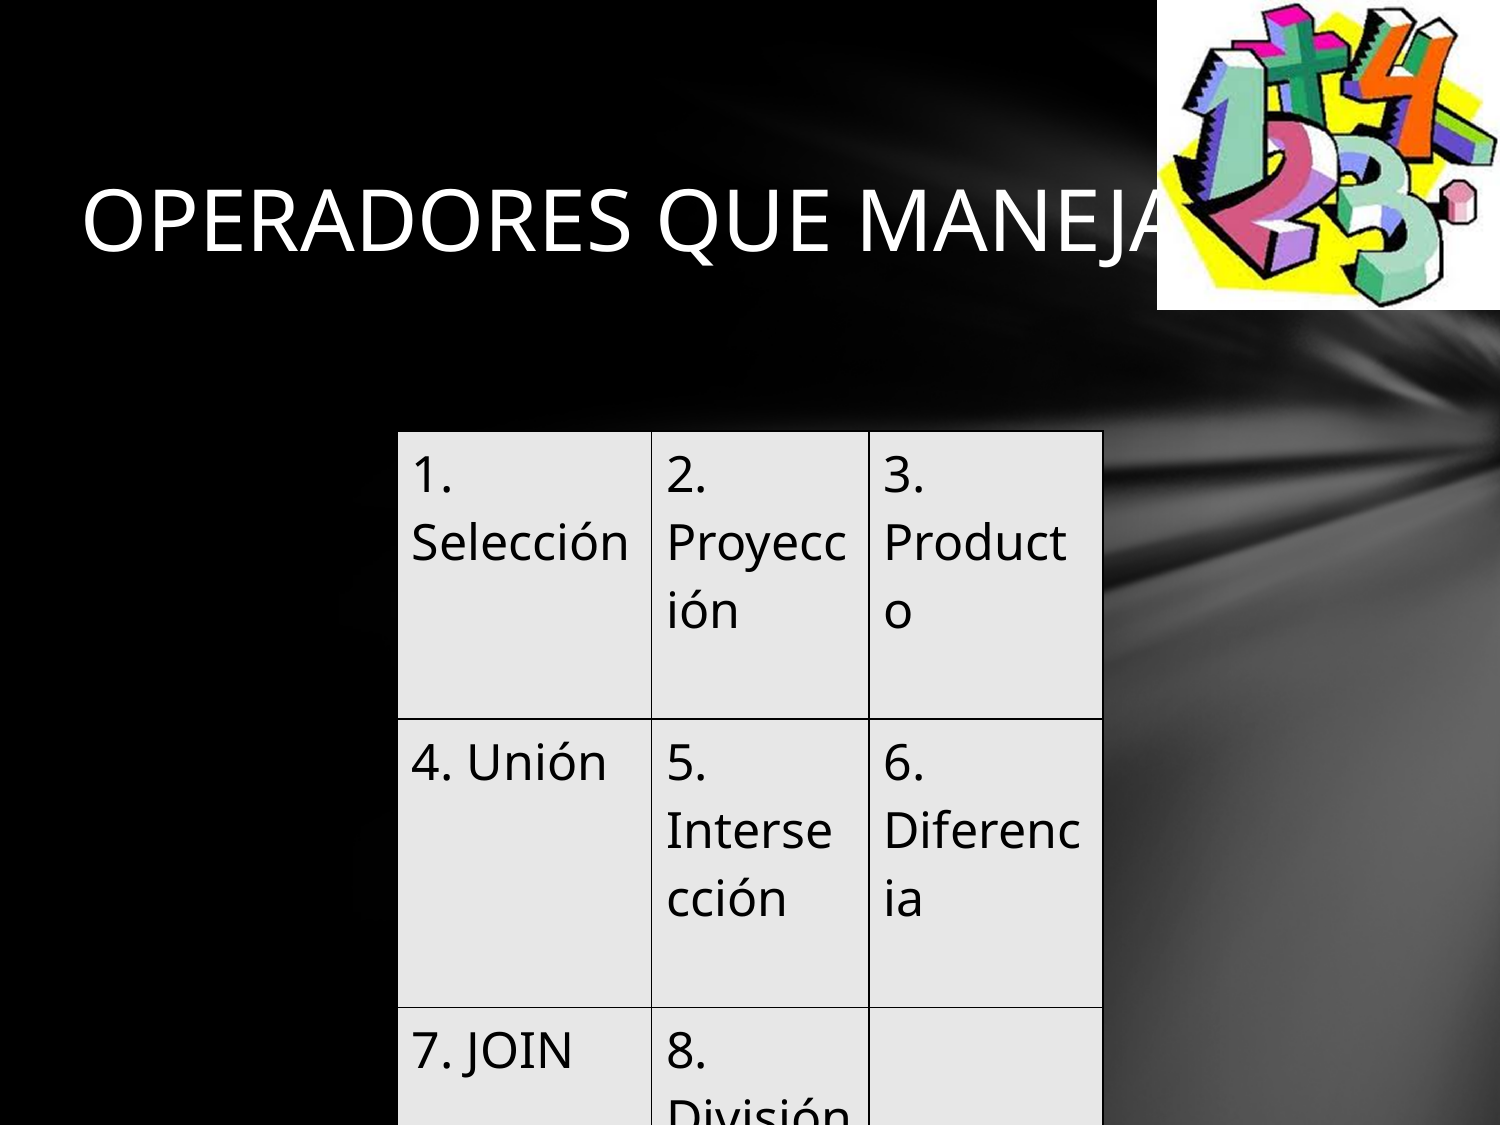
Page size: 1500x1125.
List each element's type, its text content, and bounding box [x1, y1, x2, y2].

table_cell 8. División [652, 1008, 868, 1125]
table_header 1. Selección [398, 432, 651, 718]
table_cell 5. Intersección [652, 720, 868, 1007]
table_cell 7. JOIN [398, 1008, 651, 1125]
picture [1156, 0, 1500, 311]
table_header 3. Producto [870, 432, 1102, 718]
table_cell [870, 1008, 1102, 1125]
table_cell 4. Unión [398, 720, 651, 1007]
table_header 2. Proyección [652, 432, 868, 718]
table_cell 6. Diferencia [870, 720, 1102, 1007]
title OPERADORES QUE MANEJA [64, 66, 1150, 285]
